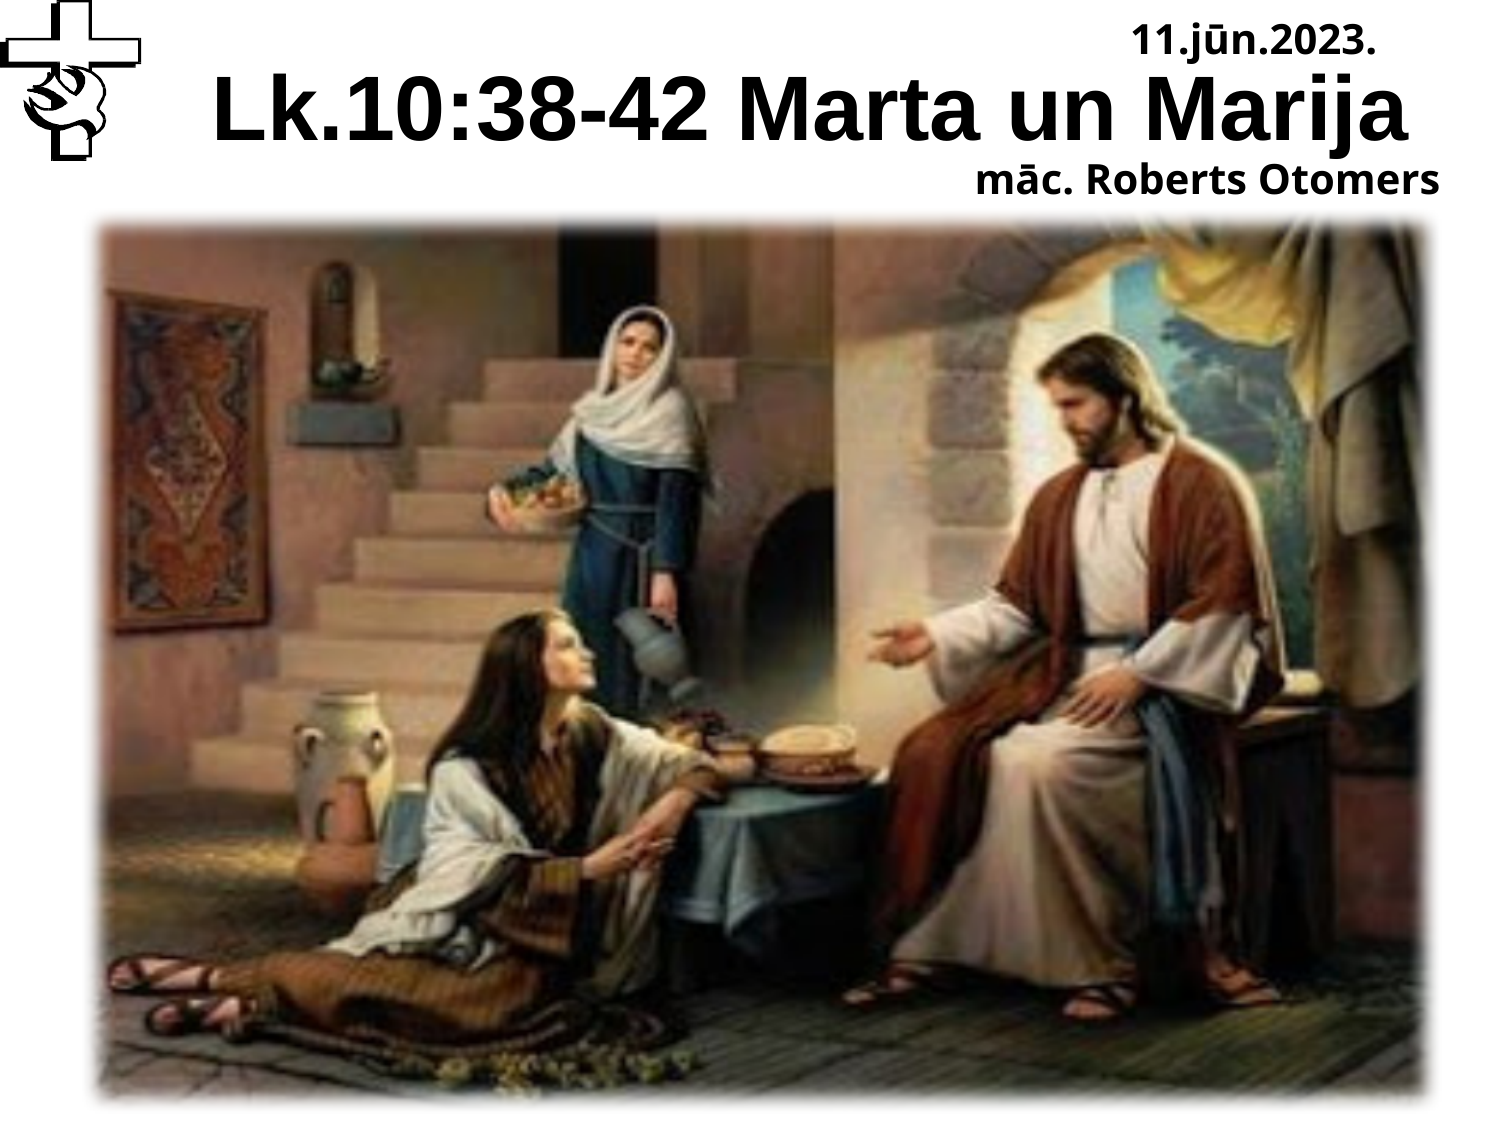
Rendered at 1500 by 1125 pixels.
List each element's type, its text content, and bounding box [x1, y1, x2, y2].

title Lk.10:38-42 Marta un Marija [146, 34, 1486, 145]
text_box māc. Roberts Otomers [915, 145, 1500, 211]
picture [0, 0, 142, 162]
text_box [53, 101, 1404, 239]
picture [81, 208, 1442, 1114]
text_box 11.jūn.2023. [1007, 5, 1500, 70]
